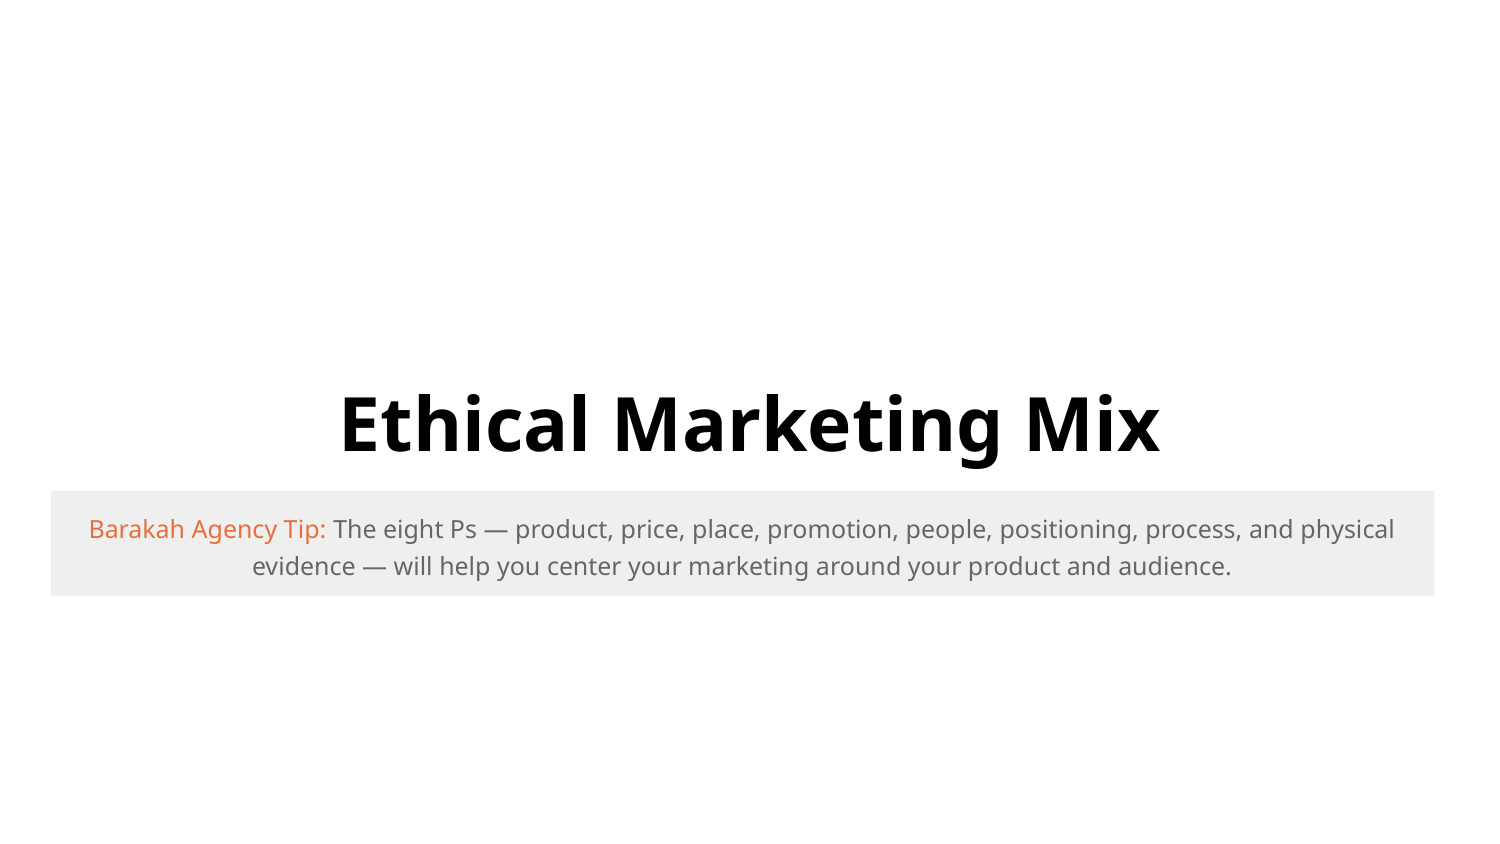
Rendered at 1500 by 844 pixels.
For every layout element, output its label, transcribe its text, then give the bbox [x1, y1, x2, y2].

title Ethical Marketing Mix [51, 352, 1449, 491]
text_box Barakah Agency Tip: The eight Ps — product, price, place, promotion, people, positioning, process, and physical evidence — will help you center your marketing around your product and audience. [51, 490, 1435, 596]
